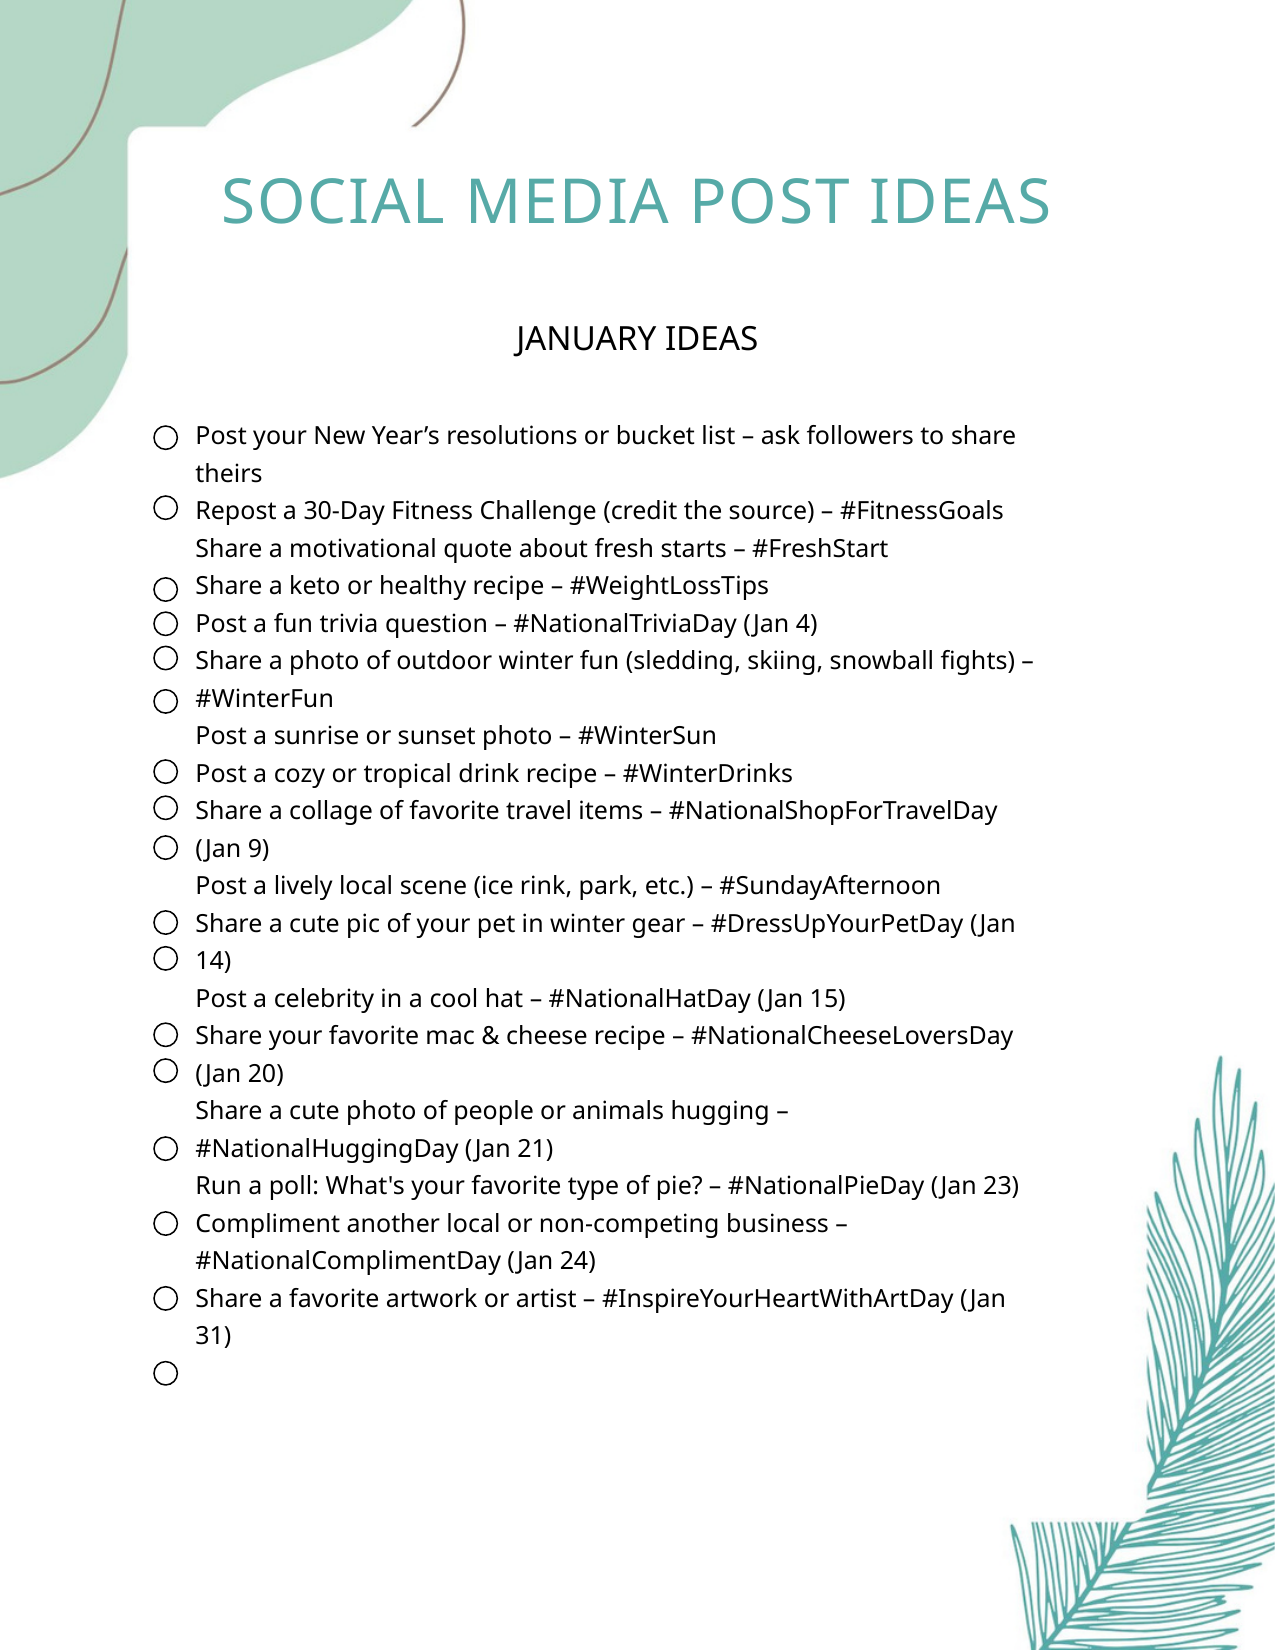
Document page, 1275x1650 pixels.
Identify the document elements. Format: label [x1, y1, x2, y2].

text_box [0, 0, 1275, 1650]
